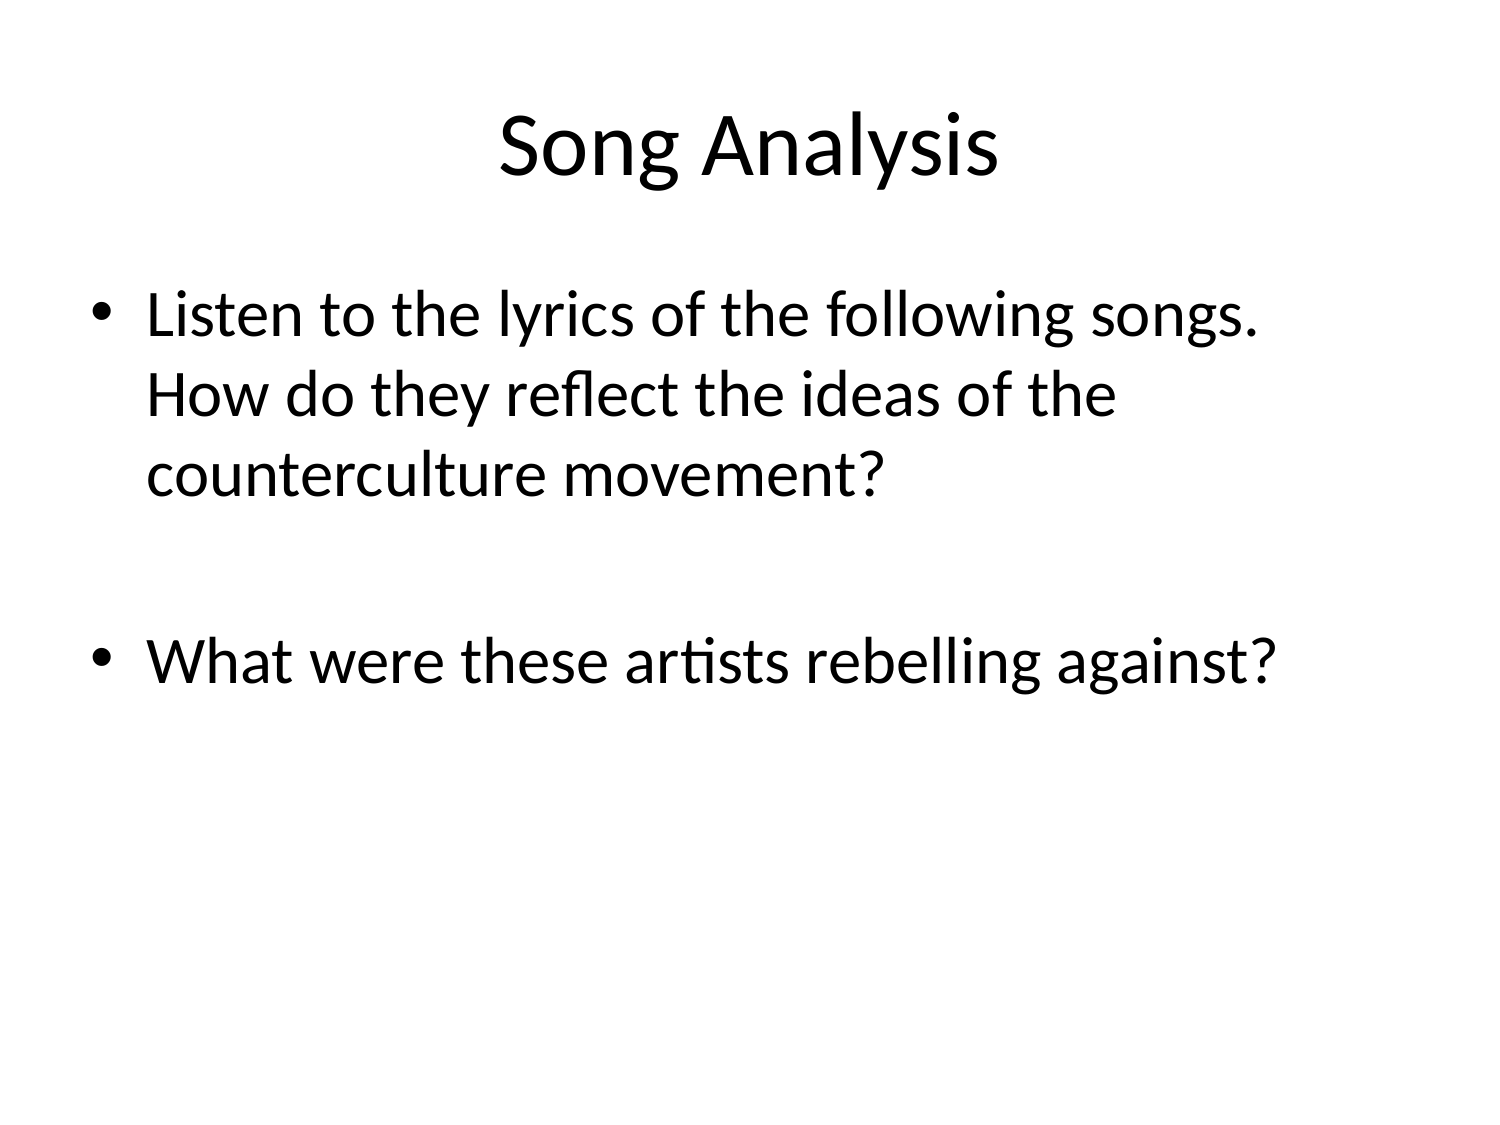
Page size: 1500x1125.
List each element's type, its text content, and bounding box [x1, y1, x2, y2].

title Song Analysis [75, 45, 1425, 233]
list Listen to the lyrics of the following songs. How do they reflect the ideas of the counterculture movement? What were these artists rebelling against? [75, 262, 1425, 1005]
